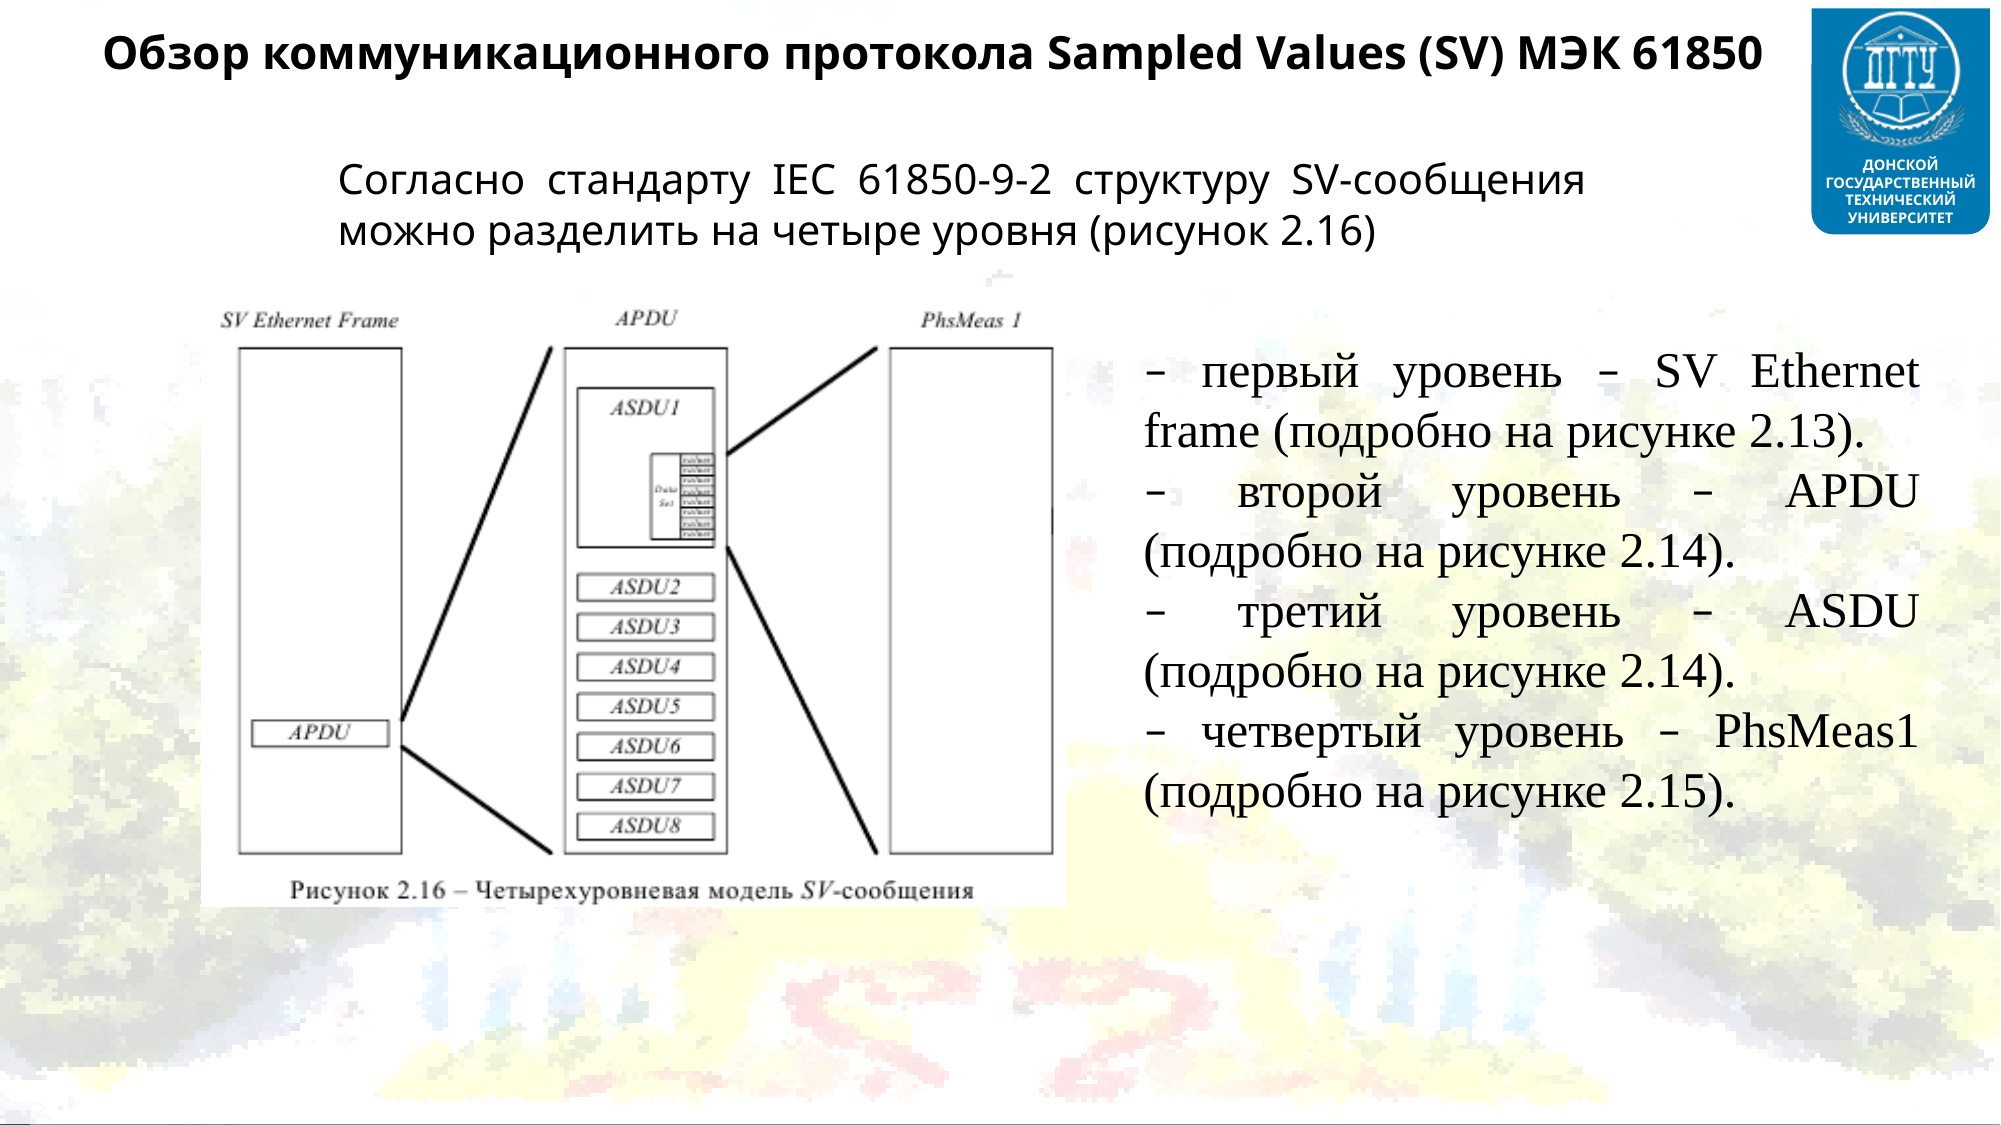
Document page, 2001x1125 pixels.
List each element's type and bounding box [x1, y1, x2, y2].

picture [0, 0, 2000, 1125]
text_box [1801, 8, 2000, 236]
